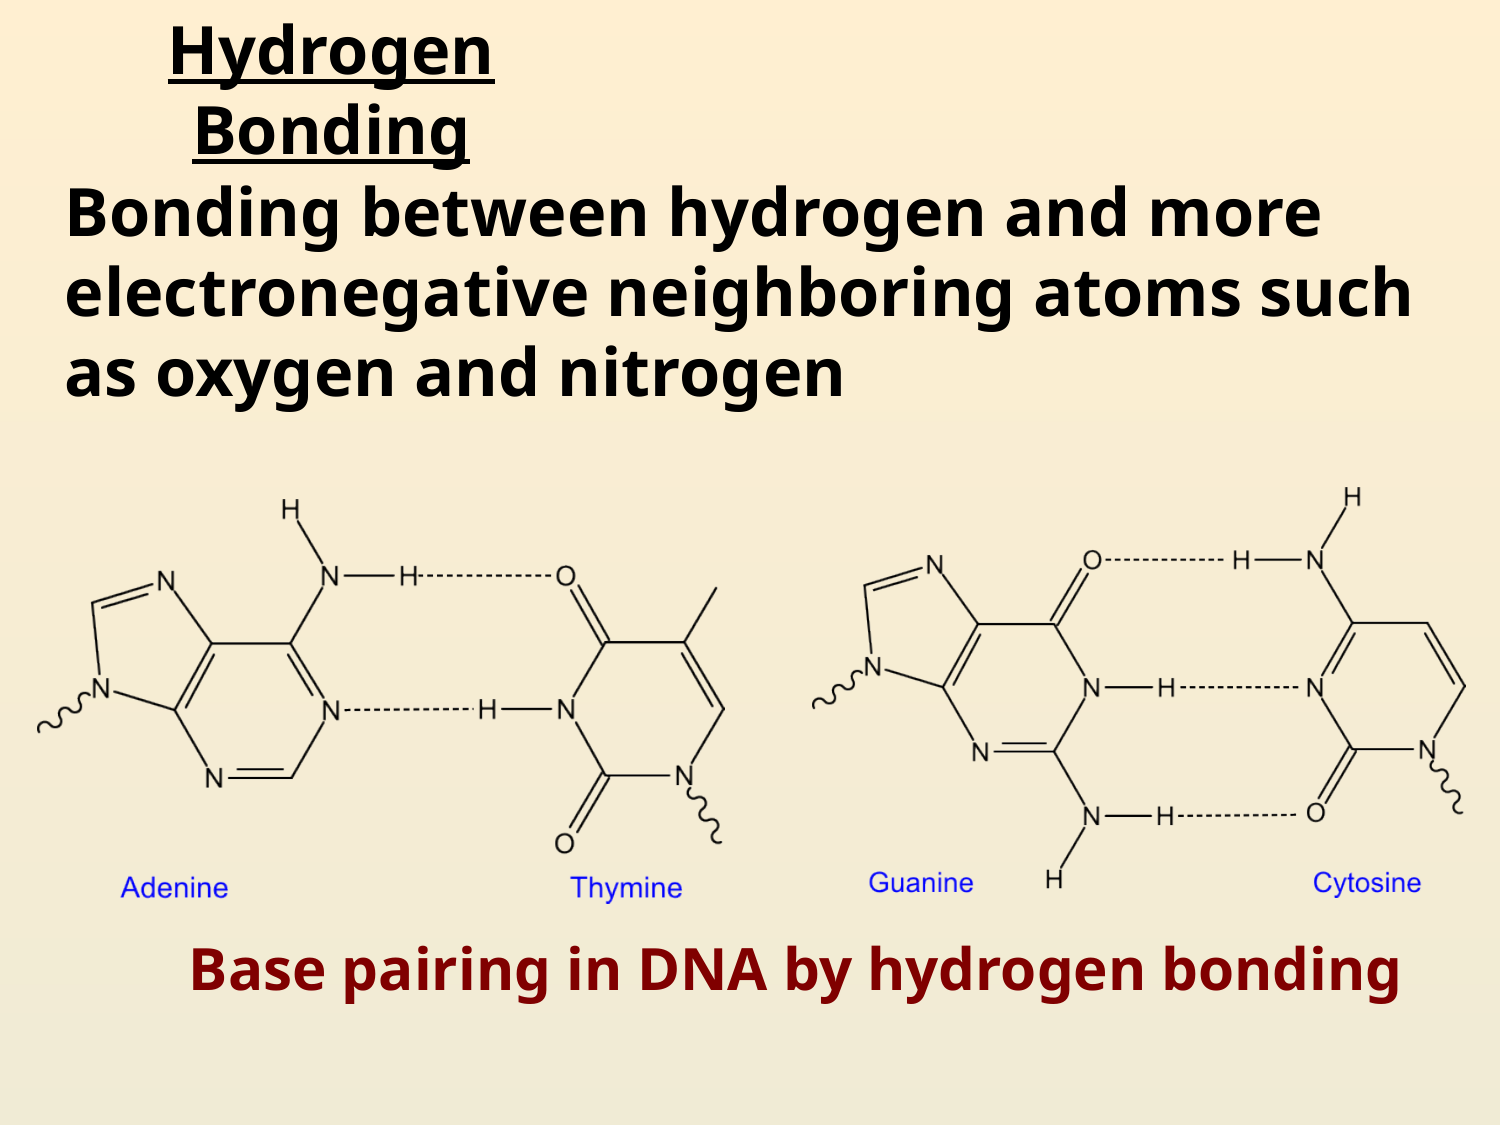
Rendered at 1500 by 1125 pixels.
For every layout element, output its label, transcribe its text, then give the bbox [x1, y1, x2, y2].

text_box Bonding between hydrogen and more electronegative neighboring atoms such as oxygen and nitrogen [50, 162, 1450, 418]
title Hydrogen Bonding [24, 24, 638, 151]
picture [37, 499, 726, 904]
picture [812, 487, 1467, 898]
text_box Base pairing in DNA by hydrogen bonding [174, 924, 1418, 1010]
